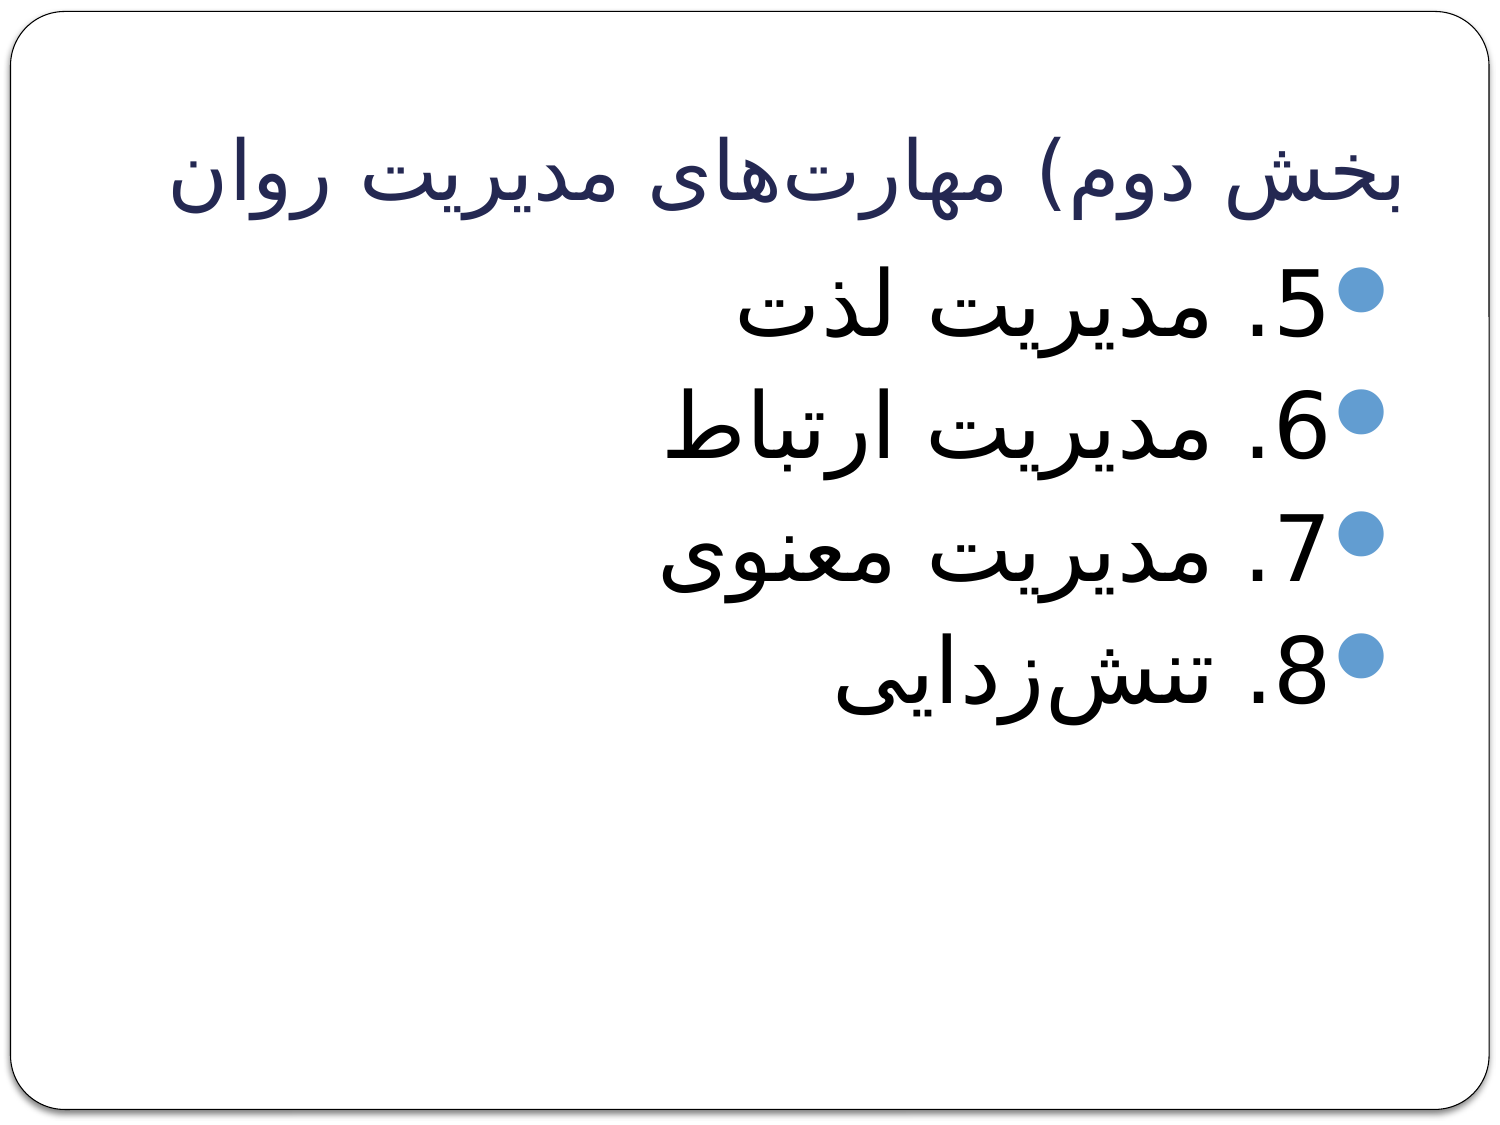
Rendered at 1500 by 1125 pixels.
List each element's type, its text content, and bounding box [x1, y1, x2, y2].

list 5. مدیریت لذت 6. مدیریت ارتباط 7. مدیریت معنوی 8. تنش‌زدایی [150, 237, 1425, 988]
title بخش دوم) مهارت‌های مدیریت روان [150, 45, 1425, 233]
